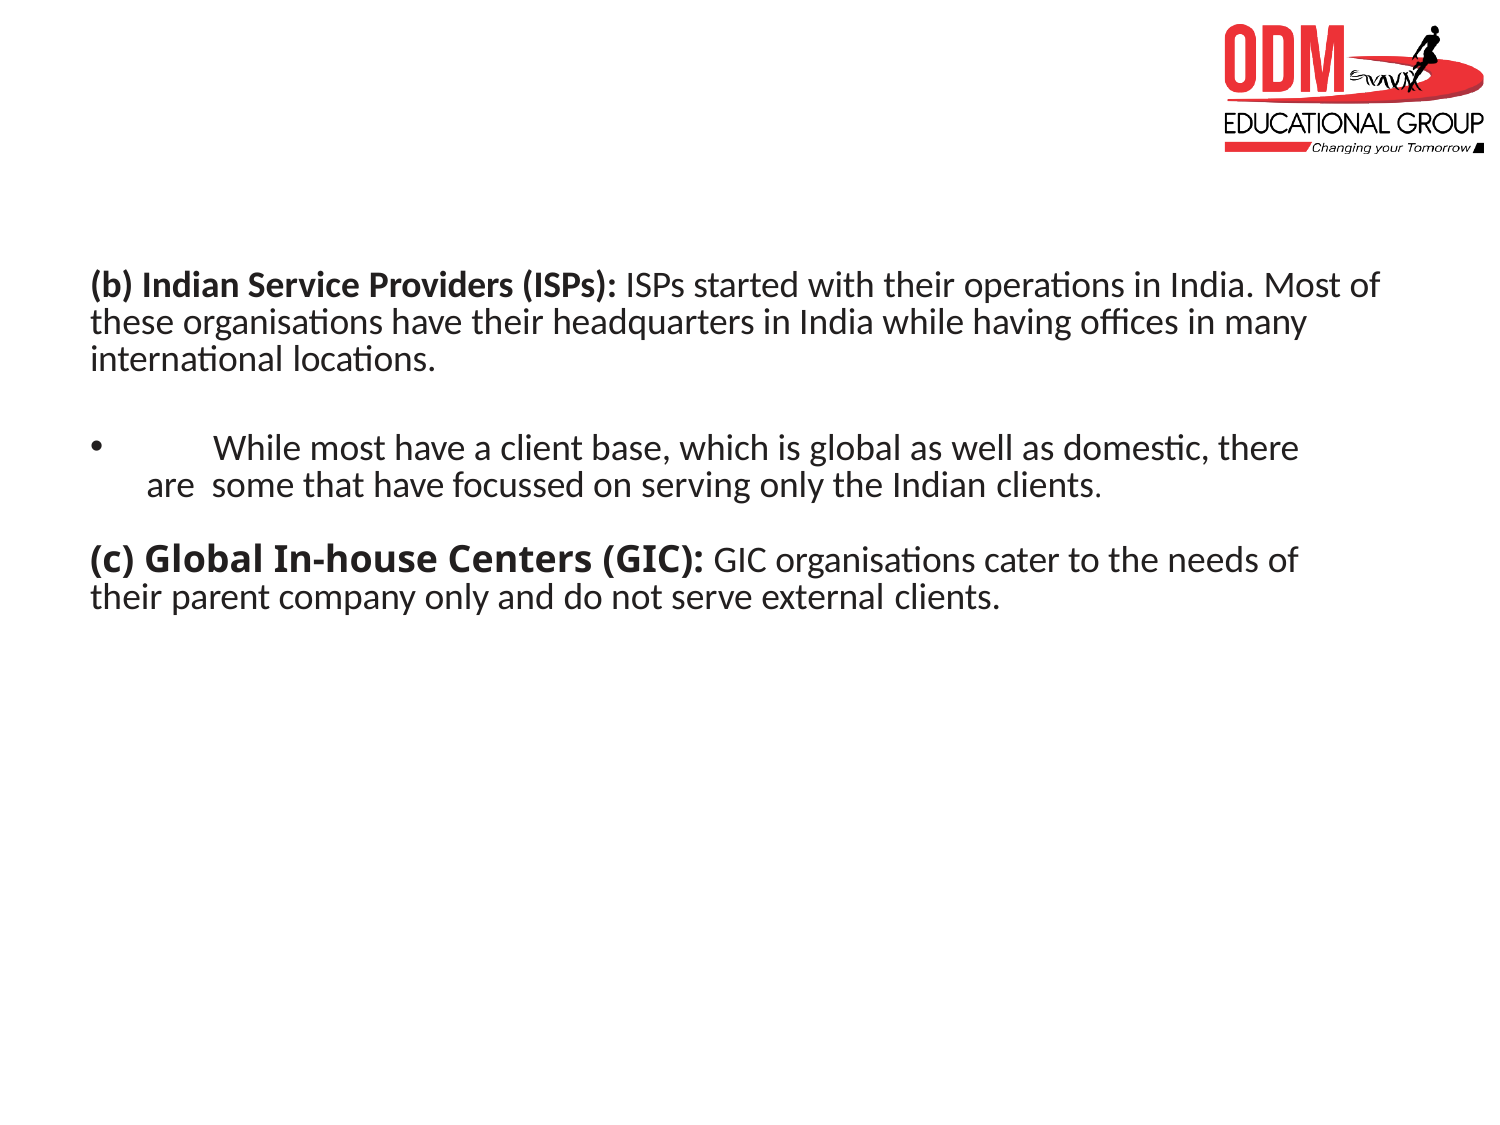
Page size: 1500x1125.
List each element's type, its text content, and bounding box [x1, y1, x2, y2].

text_box [1224, 24, 1484, 154]
text_box (b) Indian Service Providers (ISPs): ISPs started with their operations in India. Most of these organisations have their headquarters in India while having offices in many international locations. While most have a client base, which is global as well as domestic, there are some that have focussed on serving only the Indian clients. (c) Global In-house Centers (GIC): GIC organisations cater to the needs of their parent company only and do not serve external clients. [87, 258, 1402, 618]
